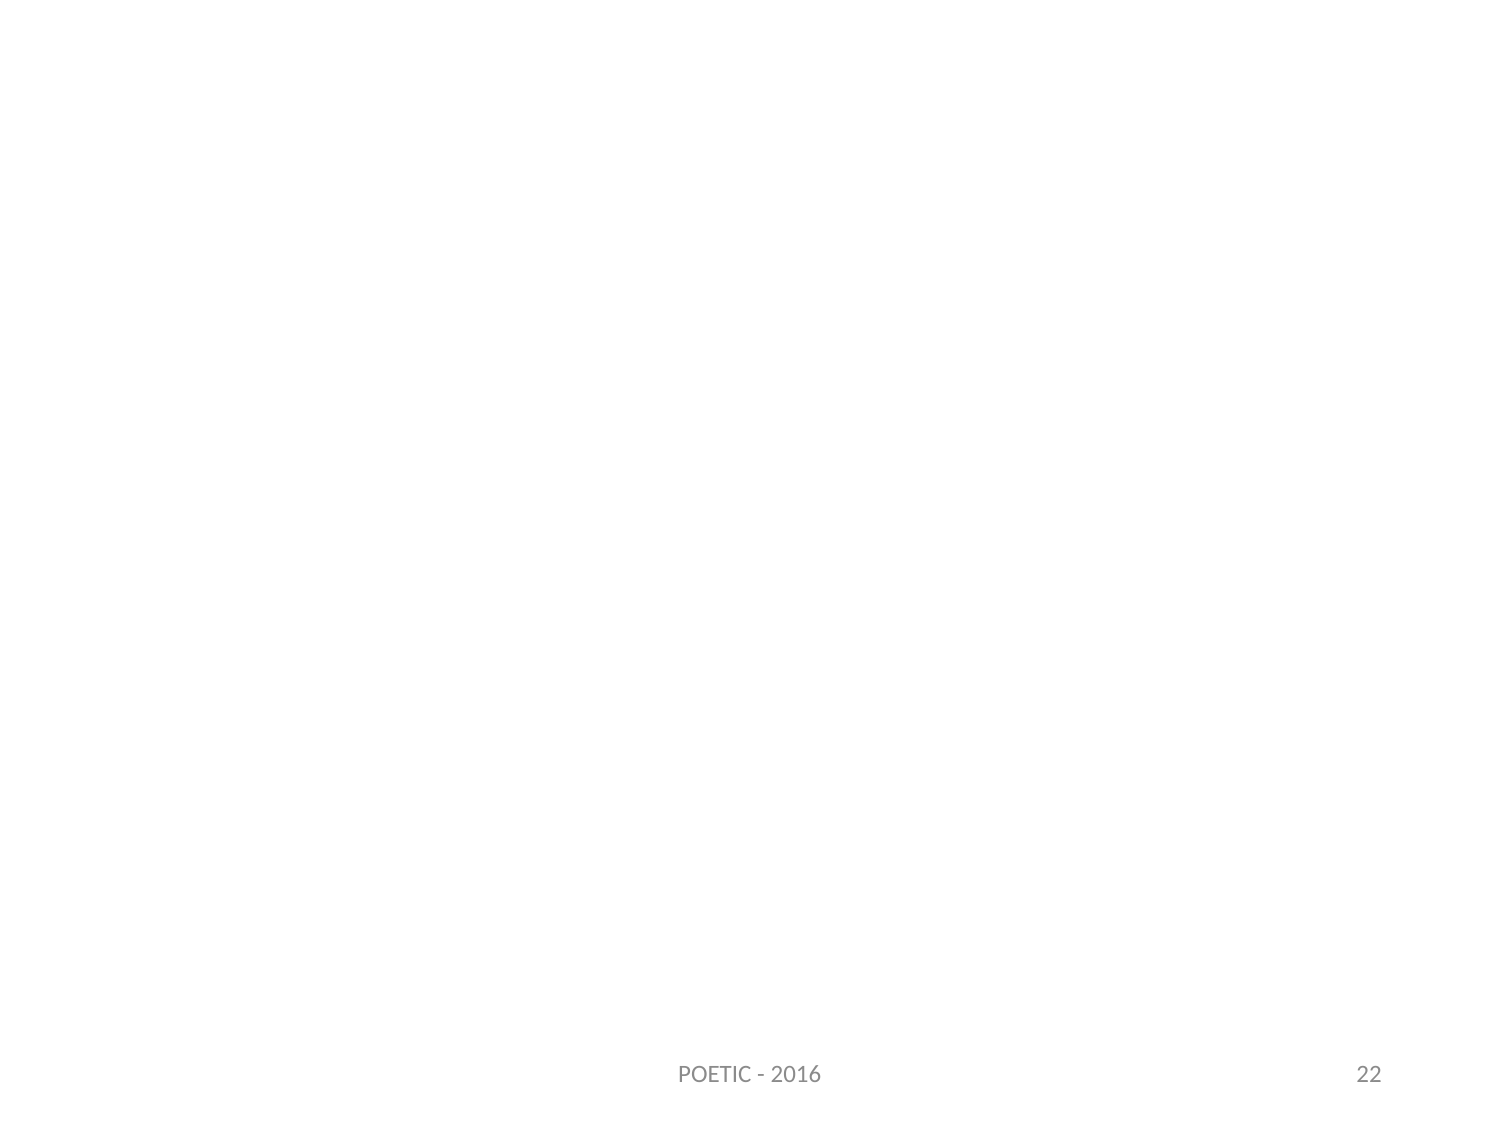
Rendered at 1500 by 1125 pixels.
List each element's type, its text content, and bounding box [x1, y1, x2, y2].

footer POETIC - 2016 [496, 1042, 1004, 1103]
slide_number 22 [1059, 1042, 1397, 1103]
